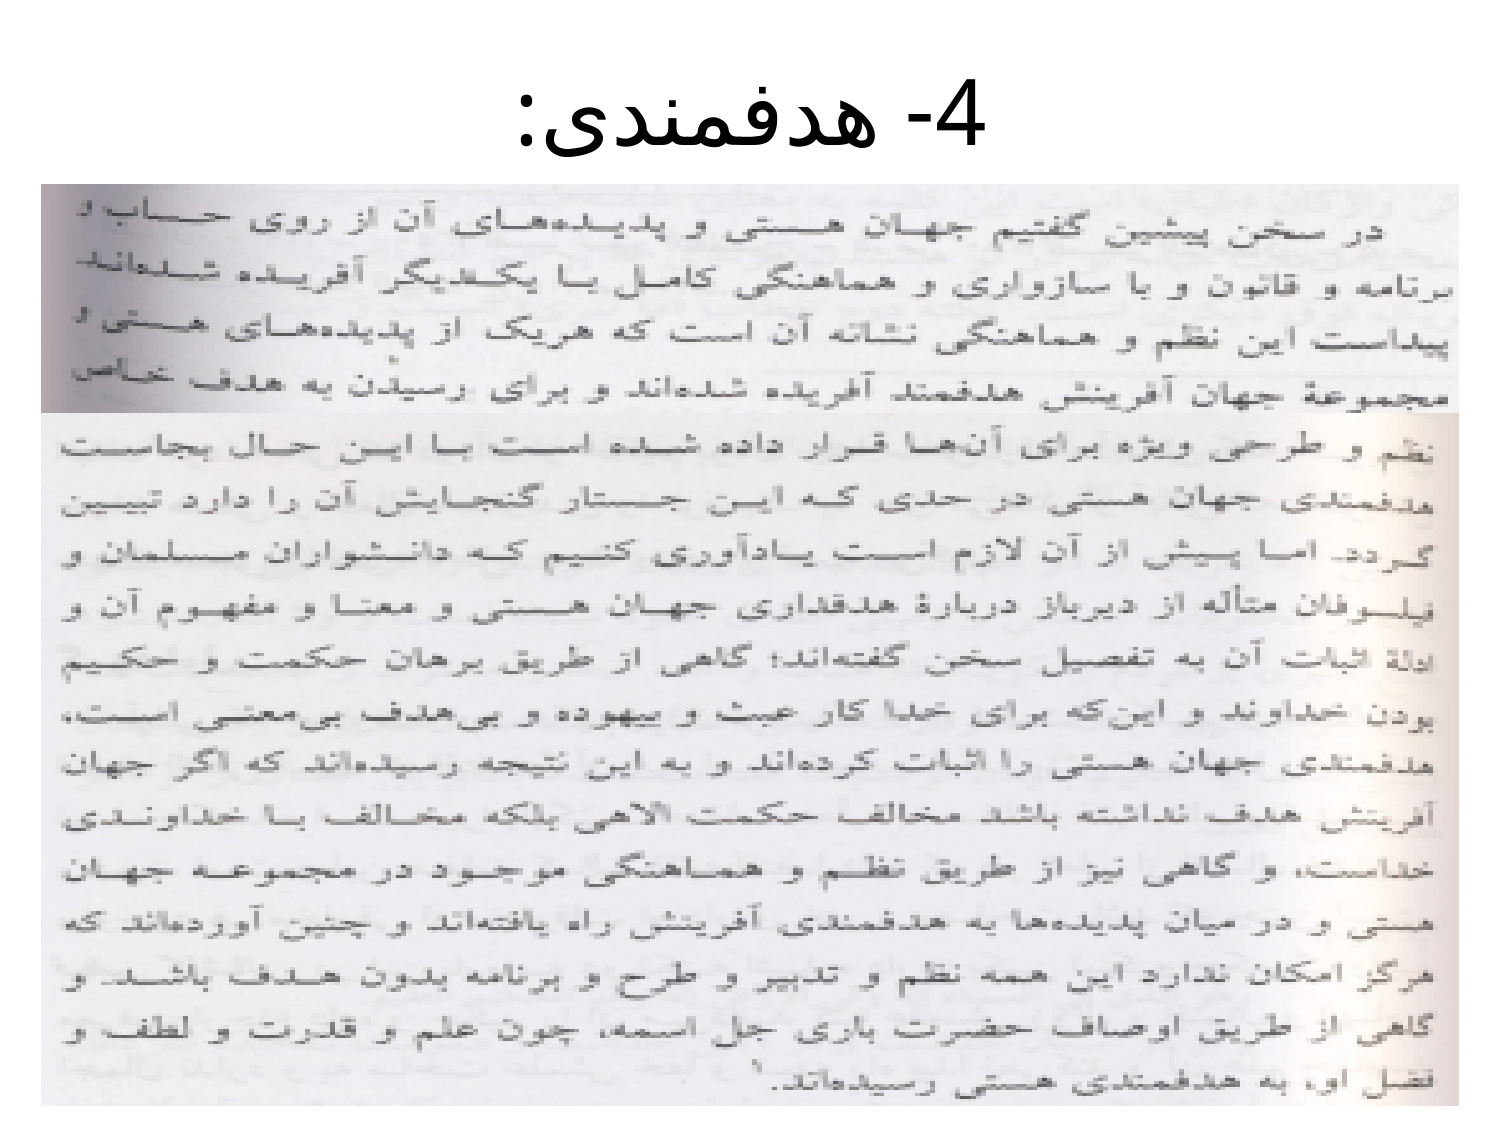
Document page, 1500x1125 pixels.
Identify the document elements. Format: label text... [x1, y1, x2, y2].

title 4- هدفمندی: [75, 45, 1425, 173]
picture [41, 184, 1459, 1107]
